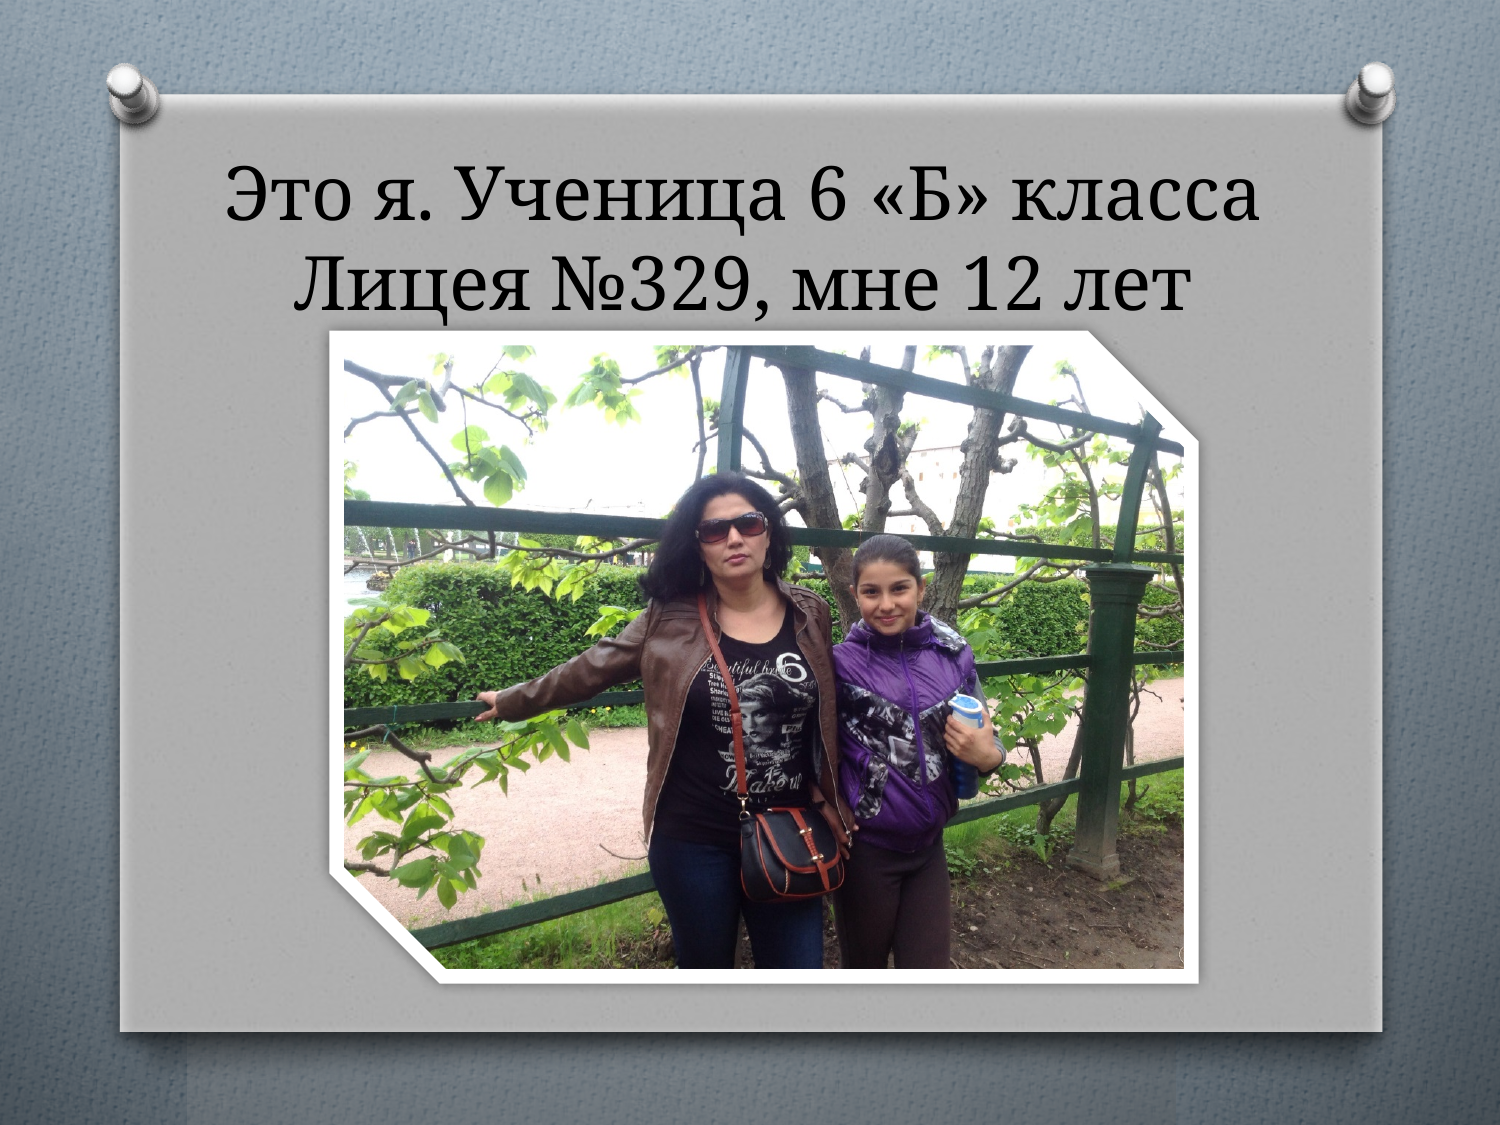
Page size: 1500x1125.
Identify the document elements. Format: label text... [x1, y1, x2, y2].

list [336, 337, 1192, 977]
picture [75, 29, 198, 137]
picture [1317, 35, 1439, 137]
title Это я. Ученица 6 «Б» класса Лицея №329, мне 12 лет [88, 137, 1400, 335]
